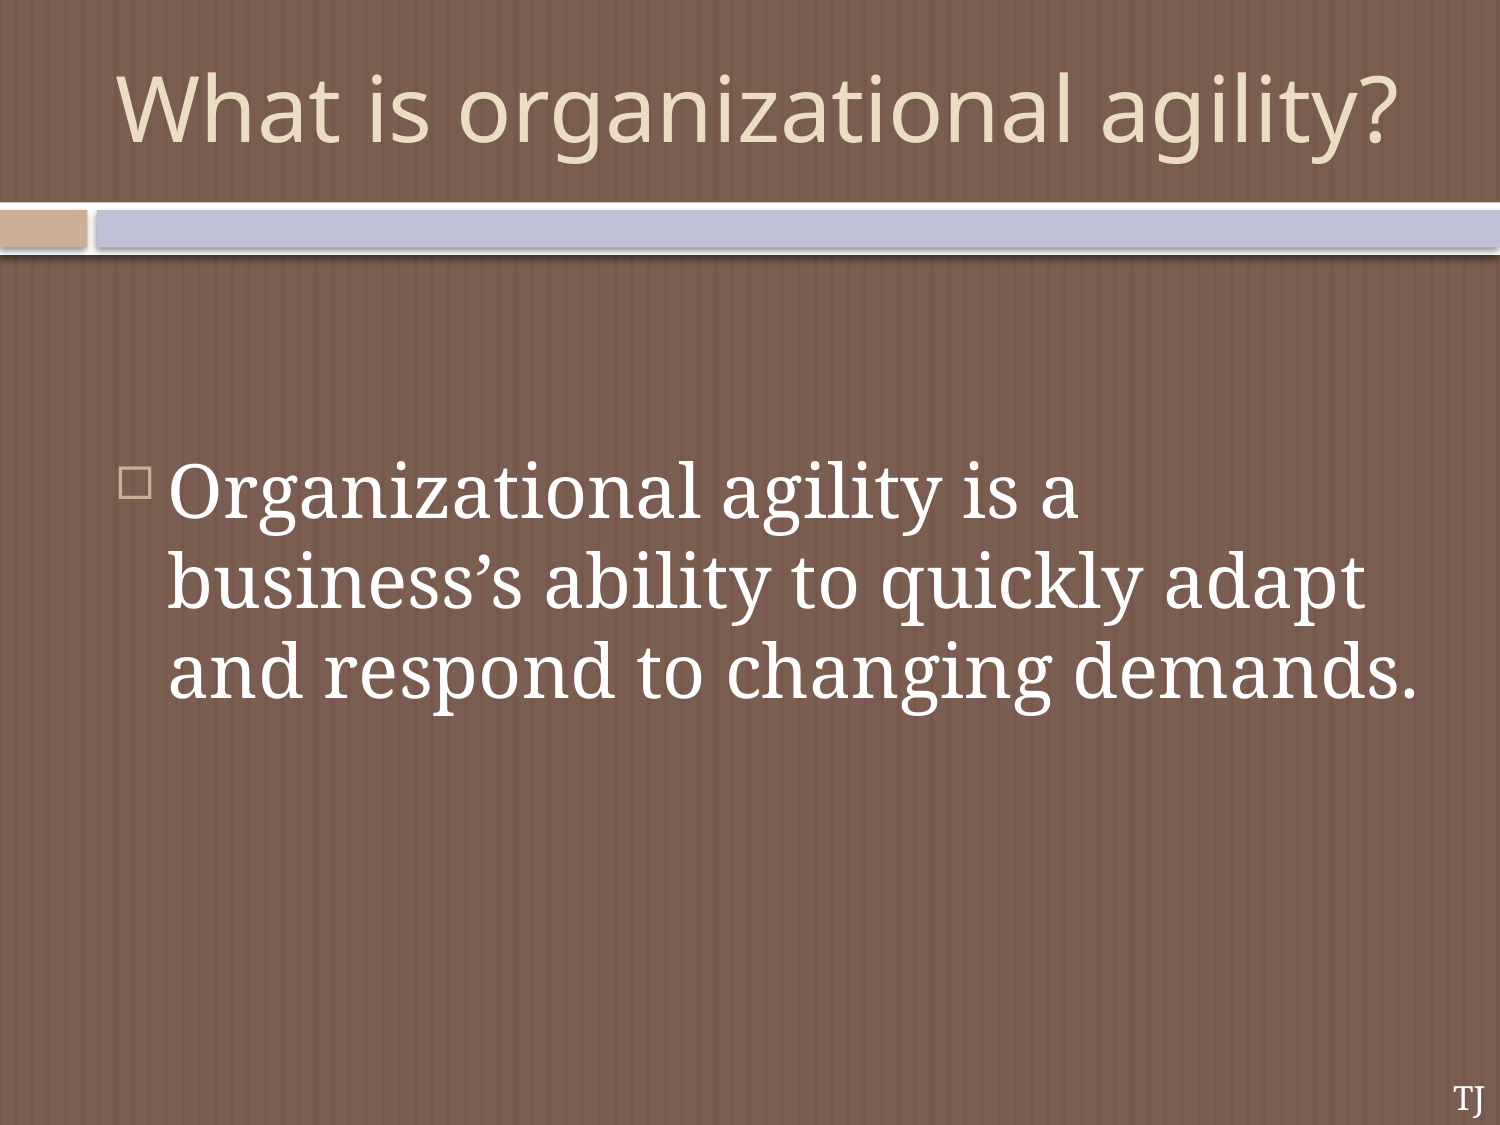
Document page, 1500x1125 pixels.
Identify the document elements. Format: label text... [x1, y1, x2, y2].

list Organizational agility is a business’s ability to quickly adapt and respond to changing demands. [100, 262, 1438, 1005]
title What is organizational agility? [100, 24, 1438, 188]
text_box TJ [1175, 1069, 1500, 1125]
